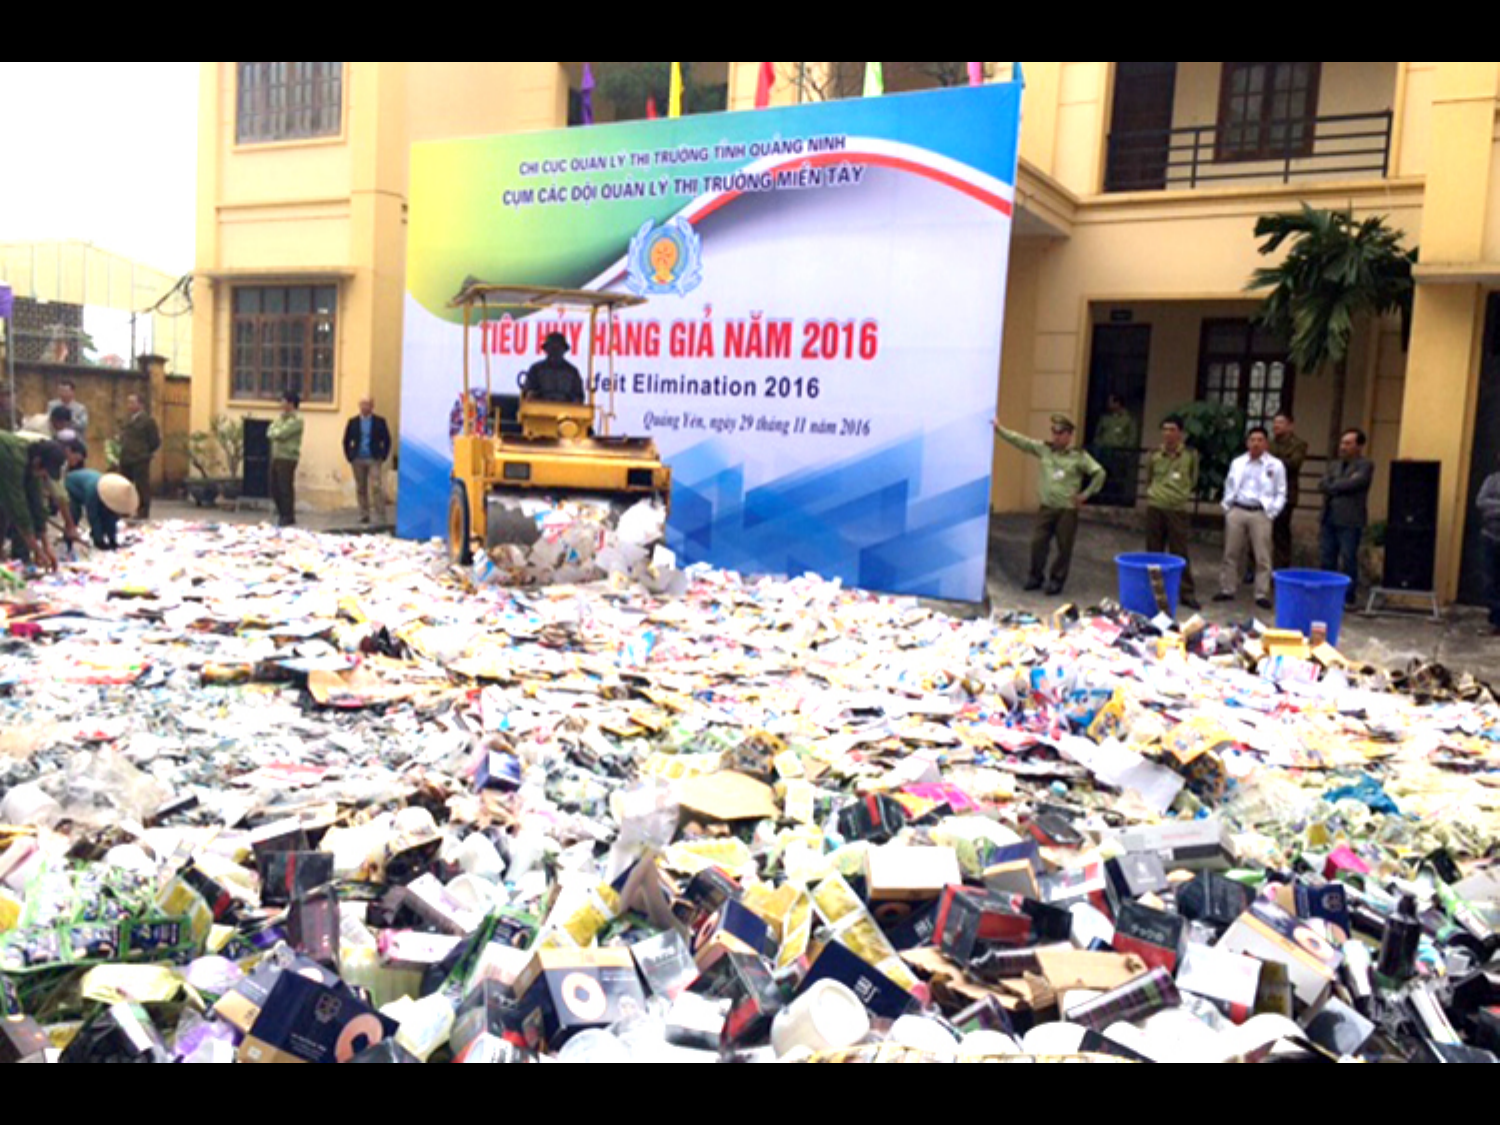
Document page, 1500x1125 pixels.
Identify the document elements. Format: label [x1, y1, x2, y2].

picture [0, 62, 1500, 1063]
